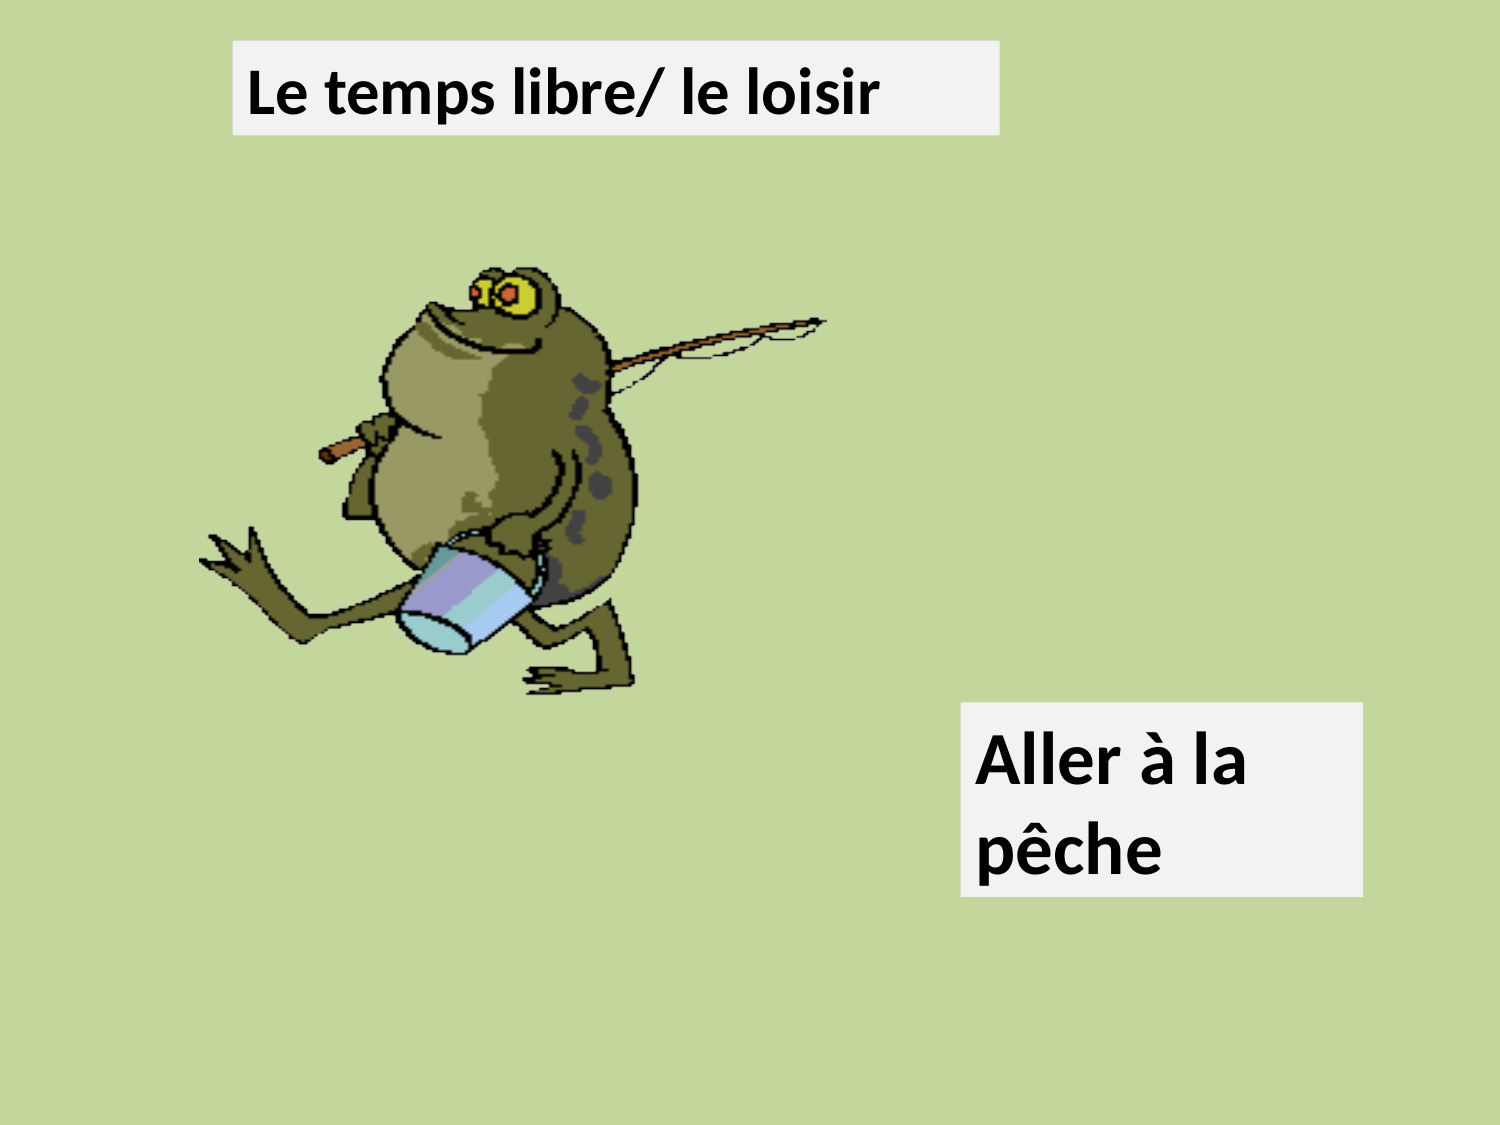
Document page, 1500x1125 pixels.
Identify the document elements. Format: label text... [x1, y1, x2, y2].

picture [199, 265, 827, 779]
text_box Aller à la pêche [960, 702, 1364, 898]
text_box Le temps libre/ le loisir [232, 40, 1000, 136]
